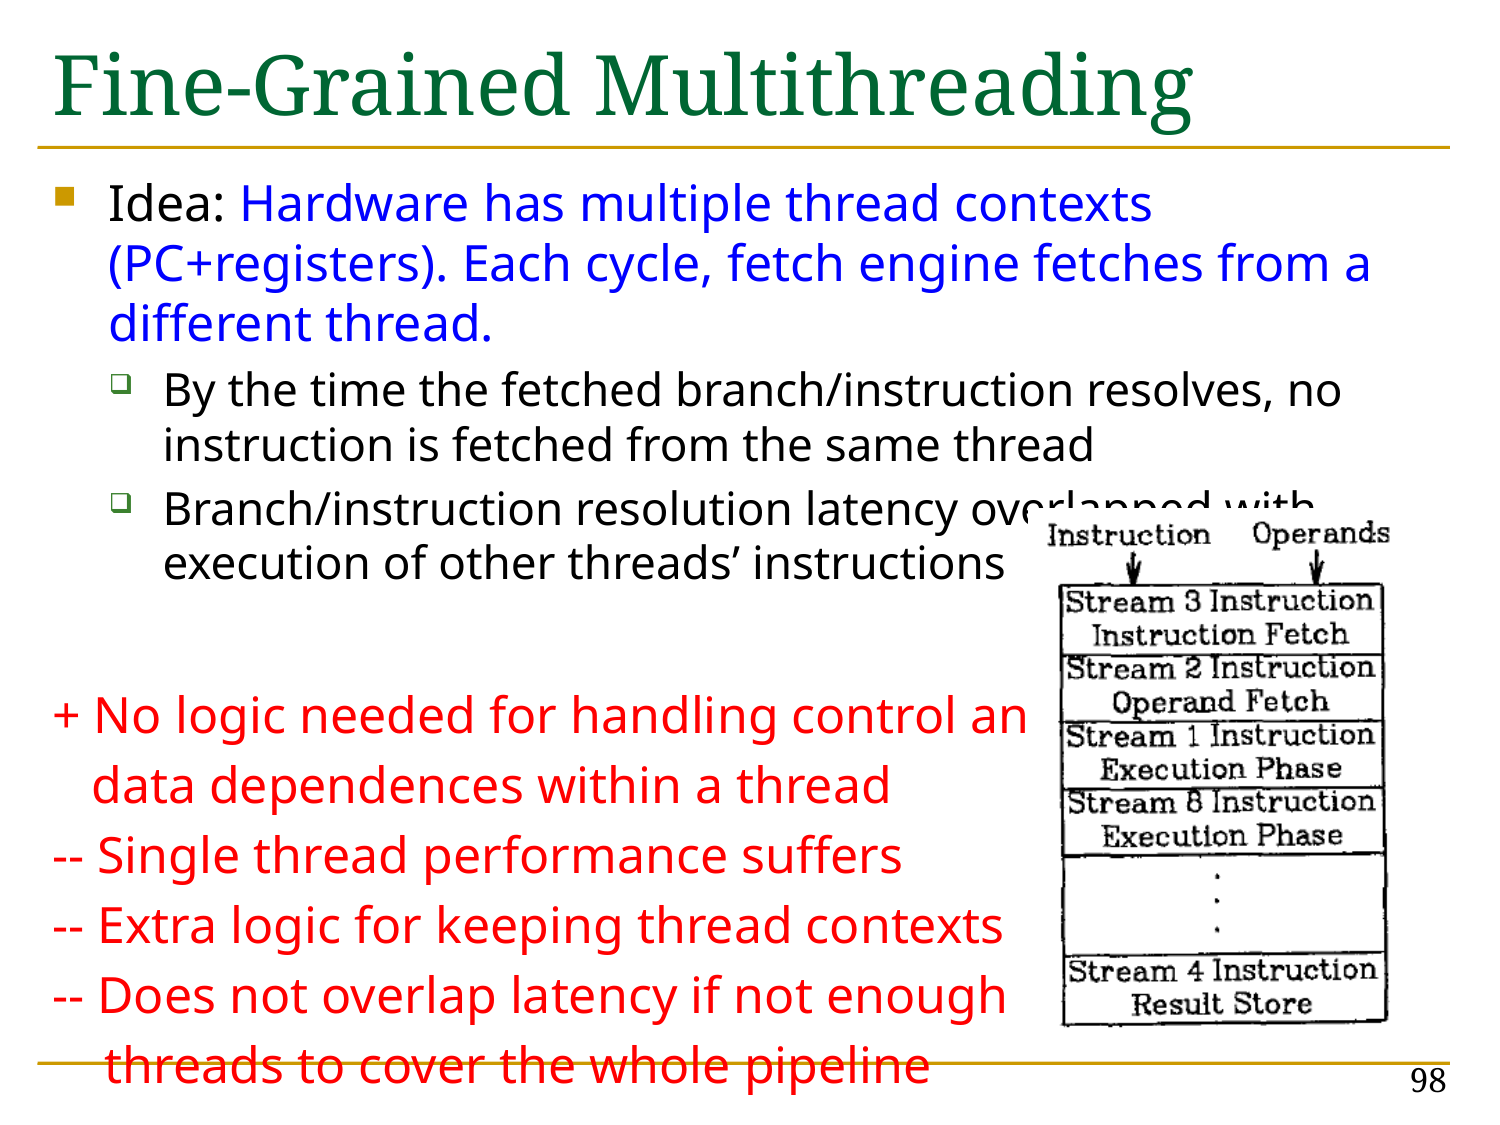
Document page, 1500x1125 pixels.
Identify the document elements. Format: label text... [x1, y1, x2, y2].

title Fine-Grained Multithreading [37, 24, 1450, 163]
list Idea: Hardware has multiple thread contexts (PC+registers). Each cycle, fetch engine fetches from a different thread. By the time the fetched branch/instruction resolves, no instruction is fetched from the same thread Branch/instruction resolution latency overlapped with execution of other threads’ instructions + No logic needed for handling control and data dependences within a thread -- Single thread performance suffers -- Extra logic for keeping thread contexts -- Does not overlap latency if not enough threads to cover the whole pipeline [37, 163, 1500, 1016]
slide_number 98 [1111, 1036, 1462, 1112]
picture [1028, 508, 1419, 1037]
